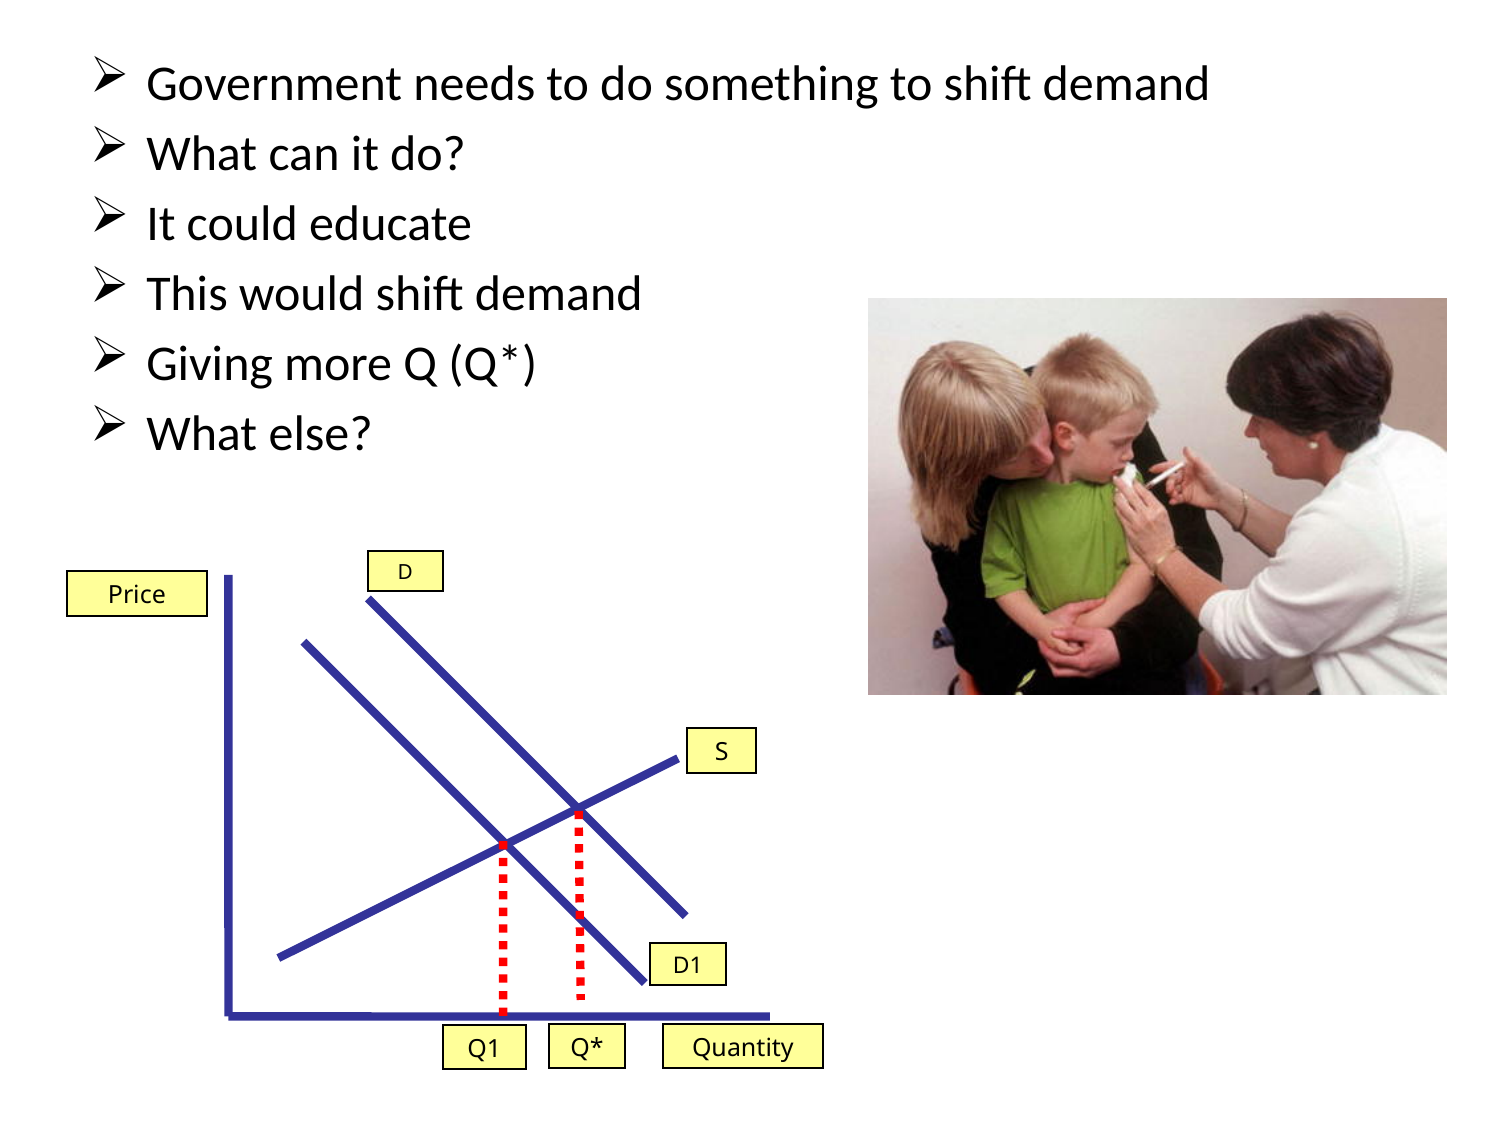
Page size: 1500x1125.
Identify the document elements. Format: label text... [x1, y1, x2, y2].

text_box Quantity [663, 1023, 823, 1069]
text_box D1 [649, 943, 726, 986]
text_box D [367, 551, 443, 591]
list Government needs to do something to shift demand What can it do? It could educate This would shift demand Giving more Q (Q*) What else? [75, 42, 1425, 1005]
text_box Price [67, 571, 207, 617]
text_box S [686, 728, 757, 774]
text_box Q* [549, 1023, 625, 1069]
text_box Q1 [442, 1024, 526, 1070]
picture [867, 298, 1447, 695]
